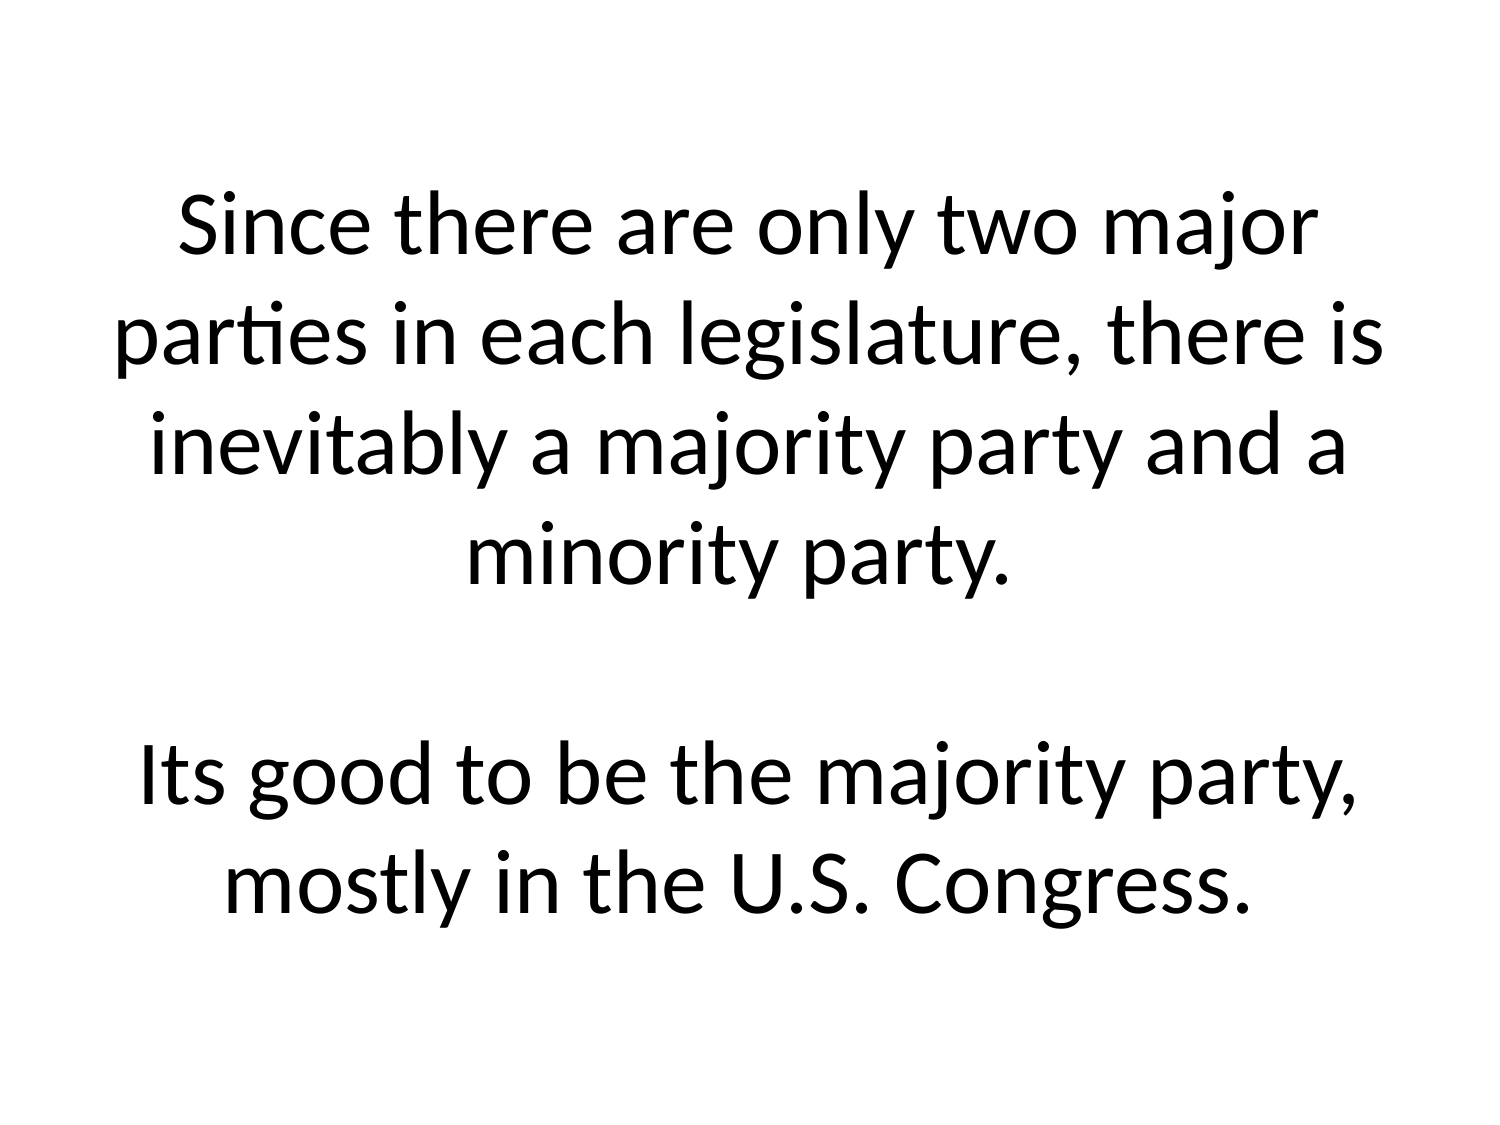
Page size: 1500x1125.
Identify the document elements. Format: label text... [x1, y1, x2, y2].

title Since there are only two major parties in each legislature, there is inevitably a majority party and a minority party. Its good to be the majority party, mostly in the U.S. Congress. [74, 44, 1426, 1051]
